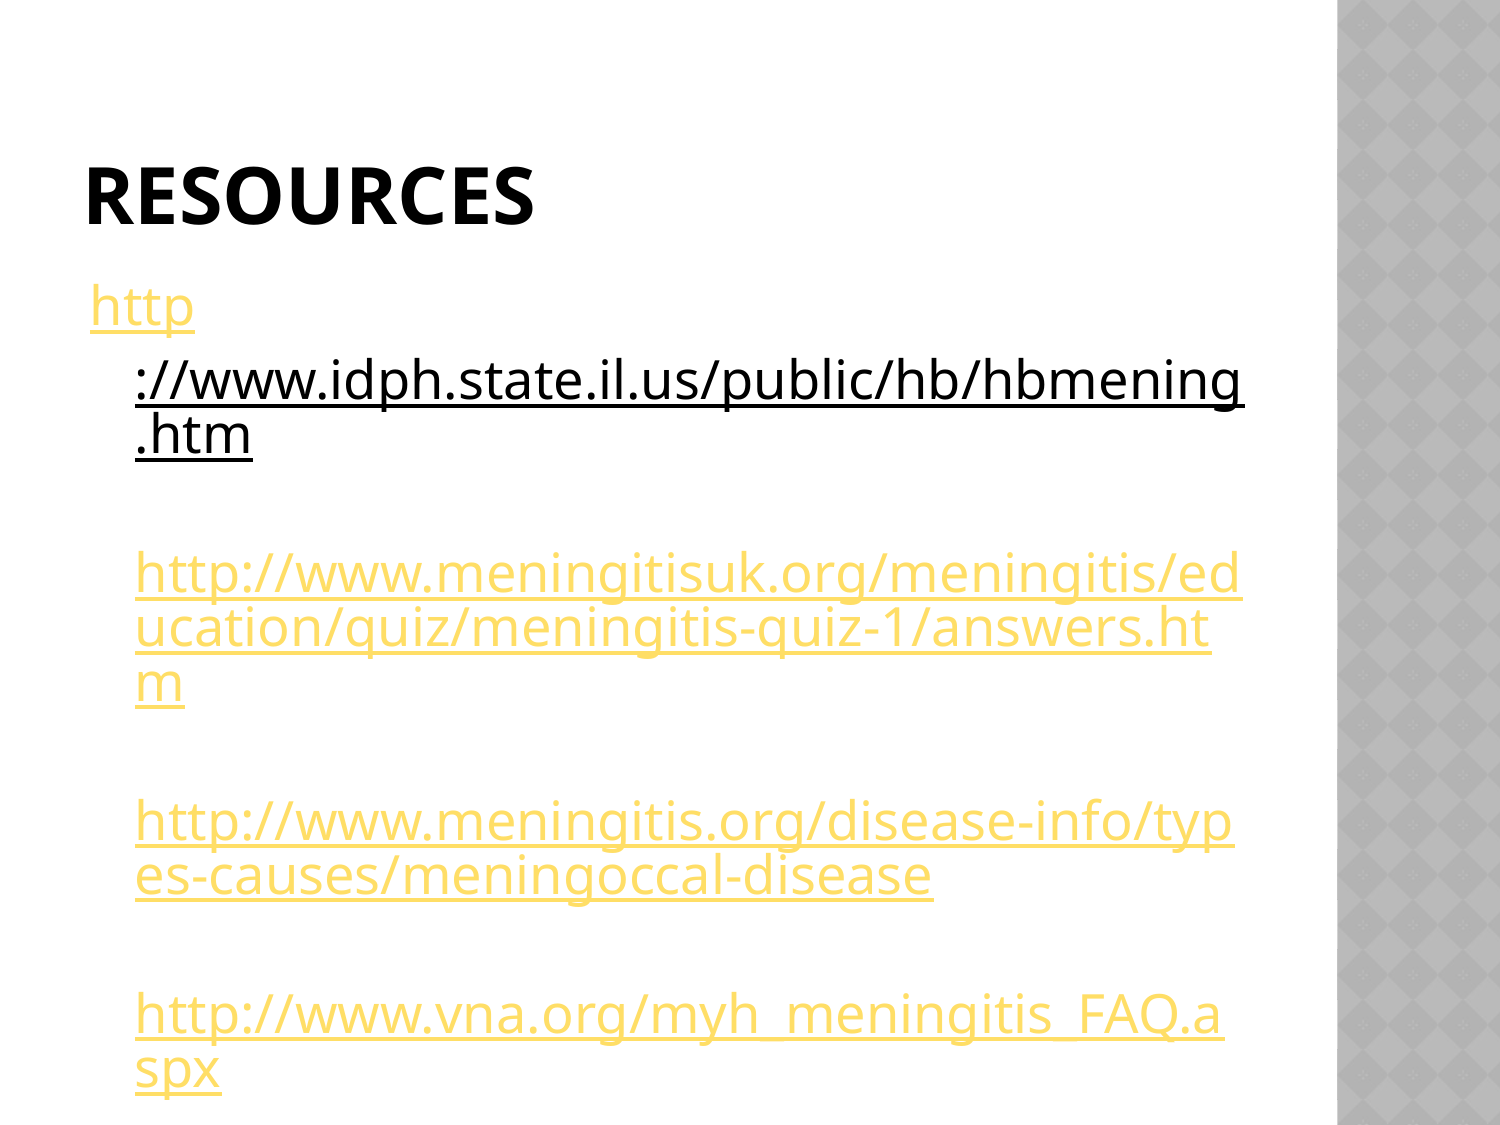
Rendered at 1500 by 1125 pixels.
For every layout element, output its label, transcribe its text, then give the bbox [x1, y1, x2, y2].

title Resources [75, 52, 1263, 240]
list http://www.idph.state.il.us/public/hb/hbmening.htm http://www.meningitisuk.org/meningitis/education/quiz/meningitis-quiz-1/answers.htm http://www.meningitis.org/disease-info/types-causes/meningoccal-disease http://www.vna.org/myh_meningitis_FAQ.aspx [75, 264, 1263, 1059]
